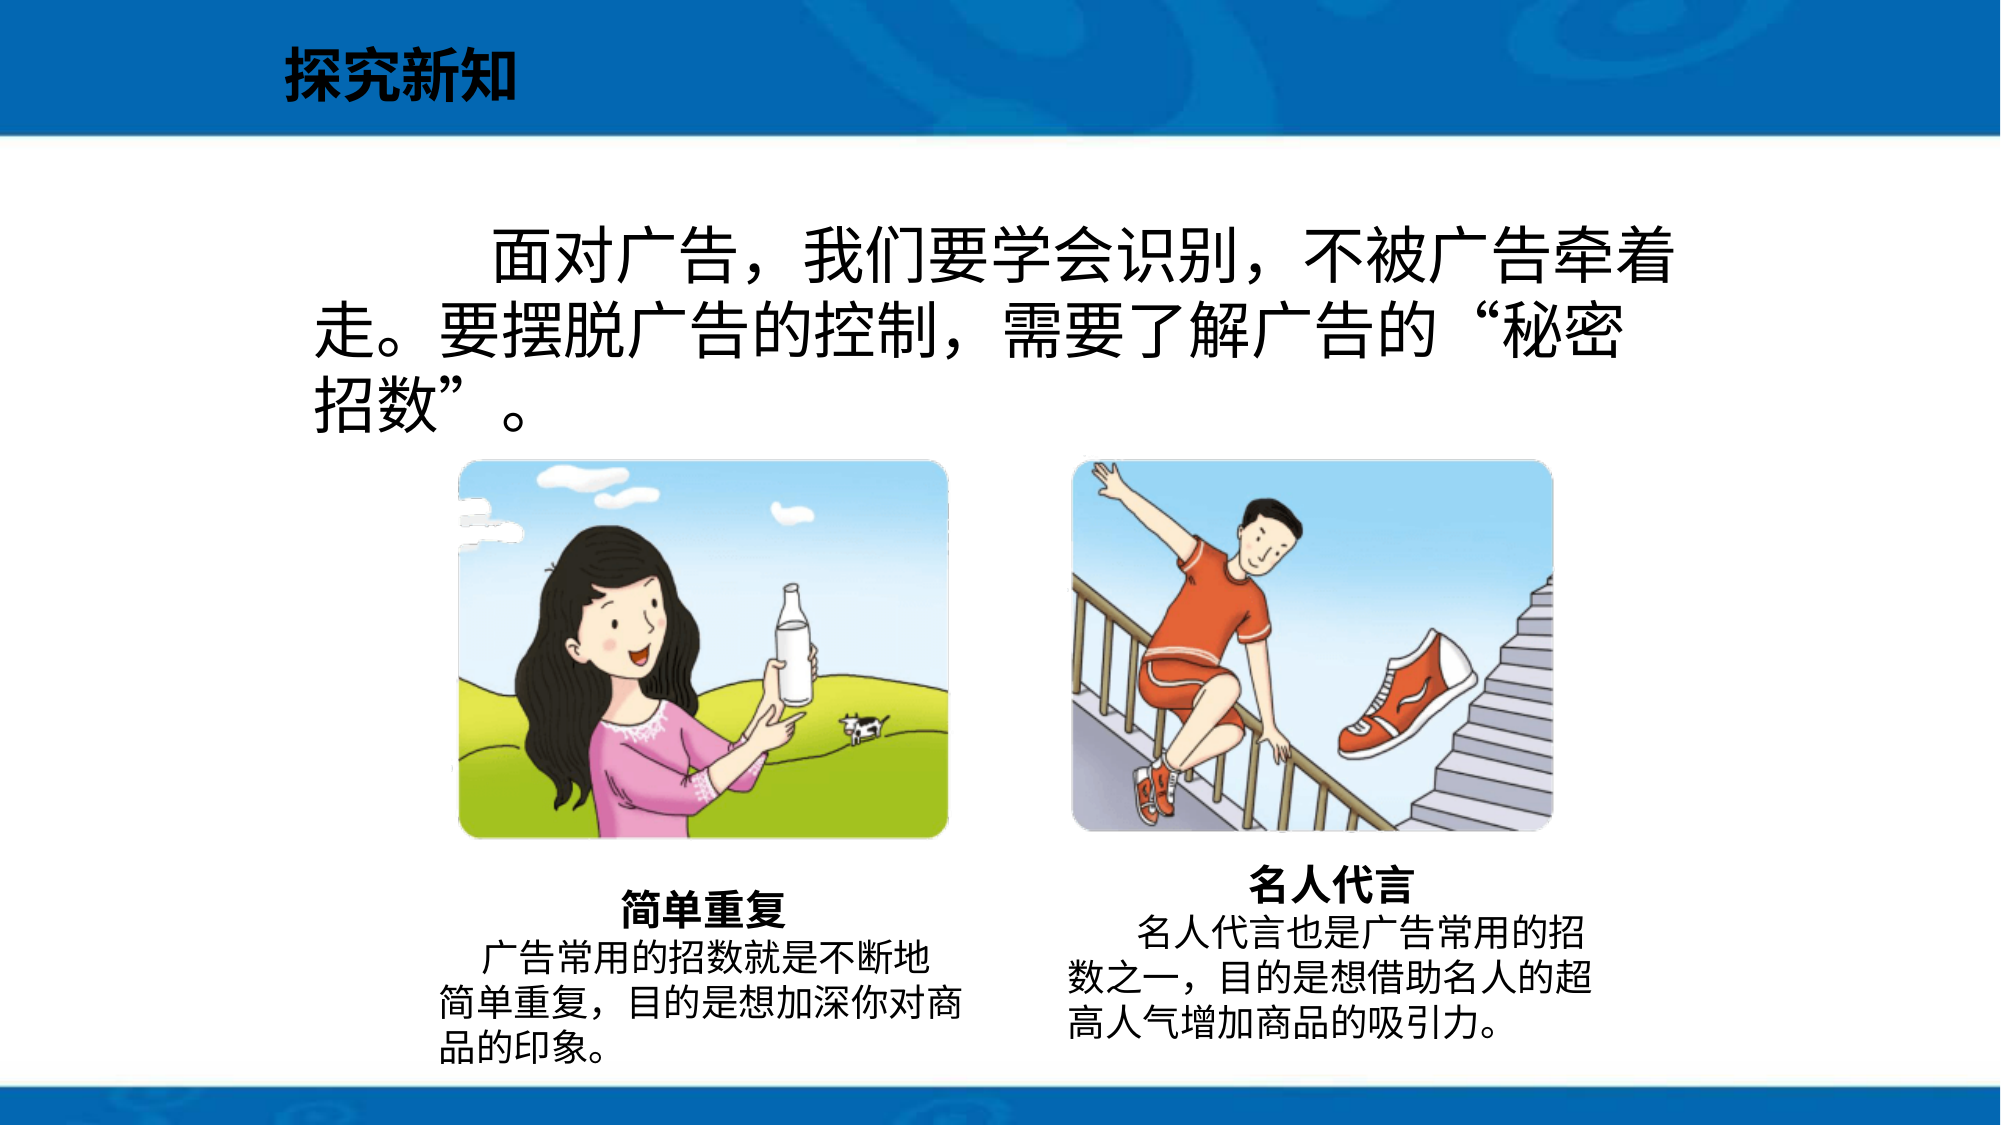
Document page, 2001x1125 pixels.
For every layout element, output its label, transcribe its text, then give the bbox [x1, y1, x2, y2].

text_box 名人代言 名人代言也是广告常用的招数之一，目的是想借助名人的超高人气增加商品的吸引力。 [1053, 851, 1612, 1052]
picture [0, 0, 2001, 1125]
text_box 简单重复 广告常用的招数就是不断地简单重复，目的是想加深你对商品的印象。 [423, 876, 984, 1077]
text_box 面对广告，我们要学会识别，不被广告牵着走。要摆脱广告的控制，需要了解广告的“秘密招数”。 [299, 208, 1700, 339]
title 探究新知 [268, 38, 1733, 119]
